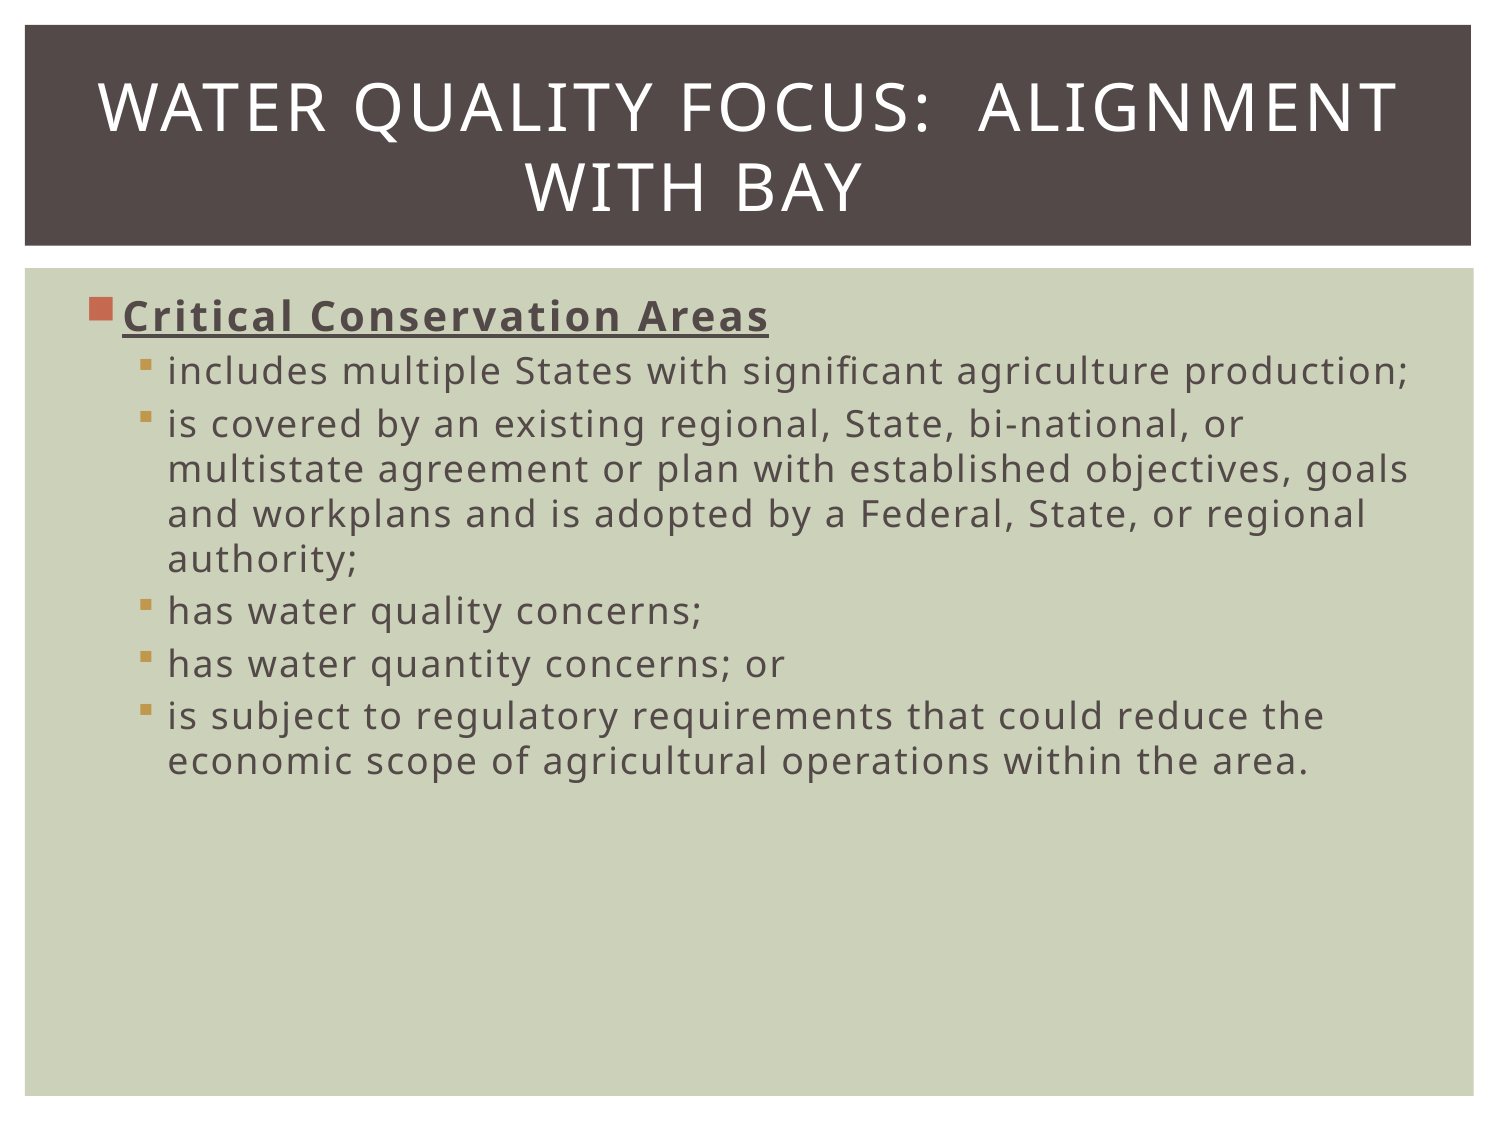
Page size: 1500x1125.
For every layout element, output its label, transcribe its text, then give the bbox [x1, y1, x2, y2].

title WATER QUALITY FOCUS: ALIGNMENT WITH BAY [62, 58, 1438, 232]
list Critical Conservation Areas includes multiple States with significant agriculture production; is covered by an existing regional, State, bi-national, or multistate agreement or plan with established objectives, goals and workplans and is adopted by a Federal, State, or regional authority; has water quality concerns; has water quantity concerns; or is subject to regulatory requirements that could reduce the economic scope of agricultural operations within the area. [62, 281, 1442, 1005]
